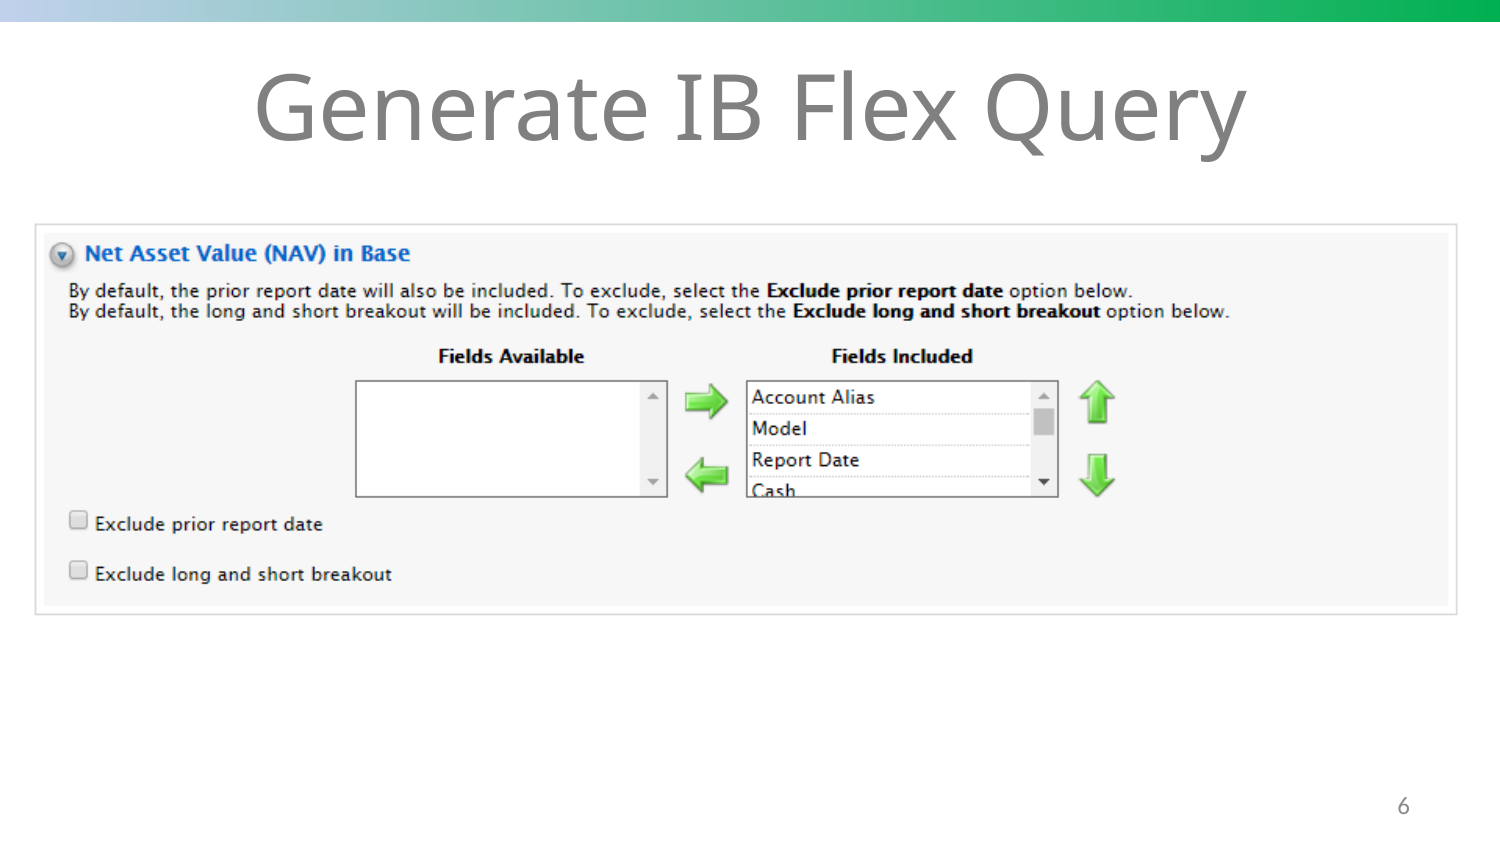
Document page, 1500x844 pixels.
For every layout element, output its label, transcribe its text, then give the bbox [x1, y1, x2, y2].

title Generate IB Flex Query [75, 33, 1425, 175]
slide_number 6 [1074, 782, 1425, 827]
text_box [0, 0, 1500, 24]
picture [24, 216, 1476, 628]
